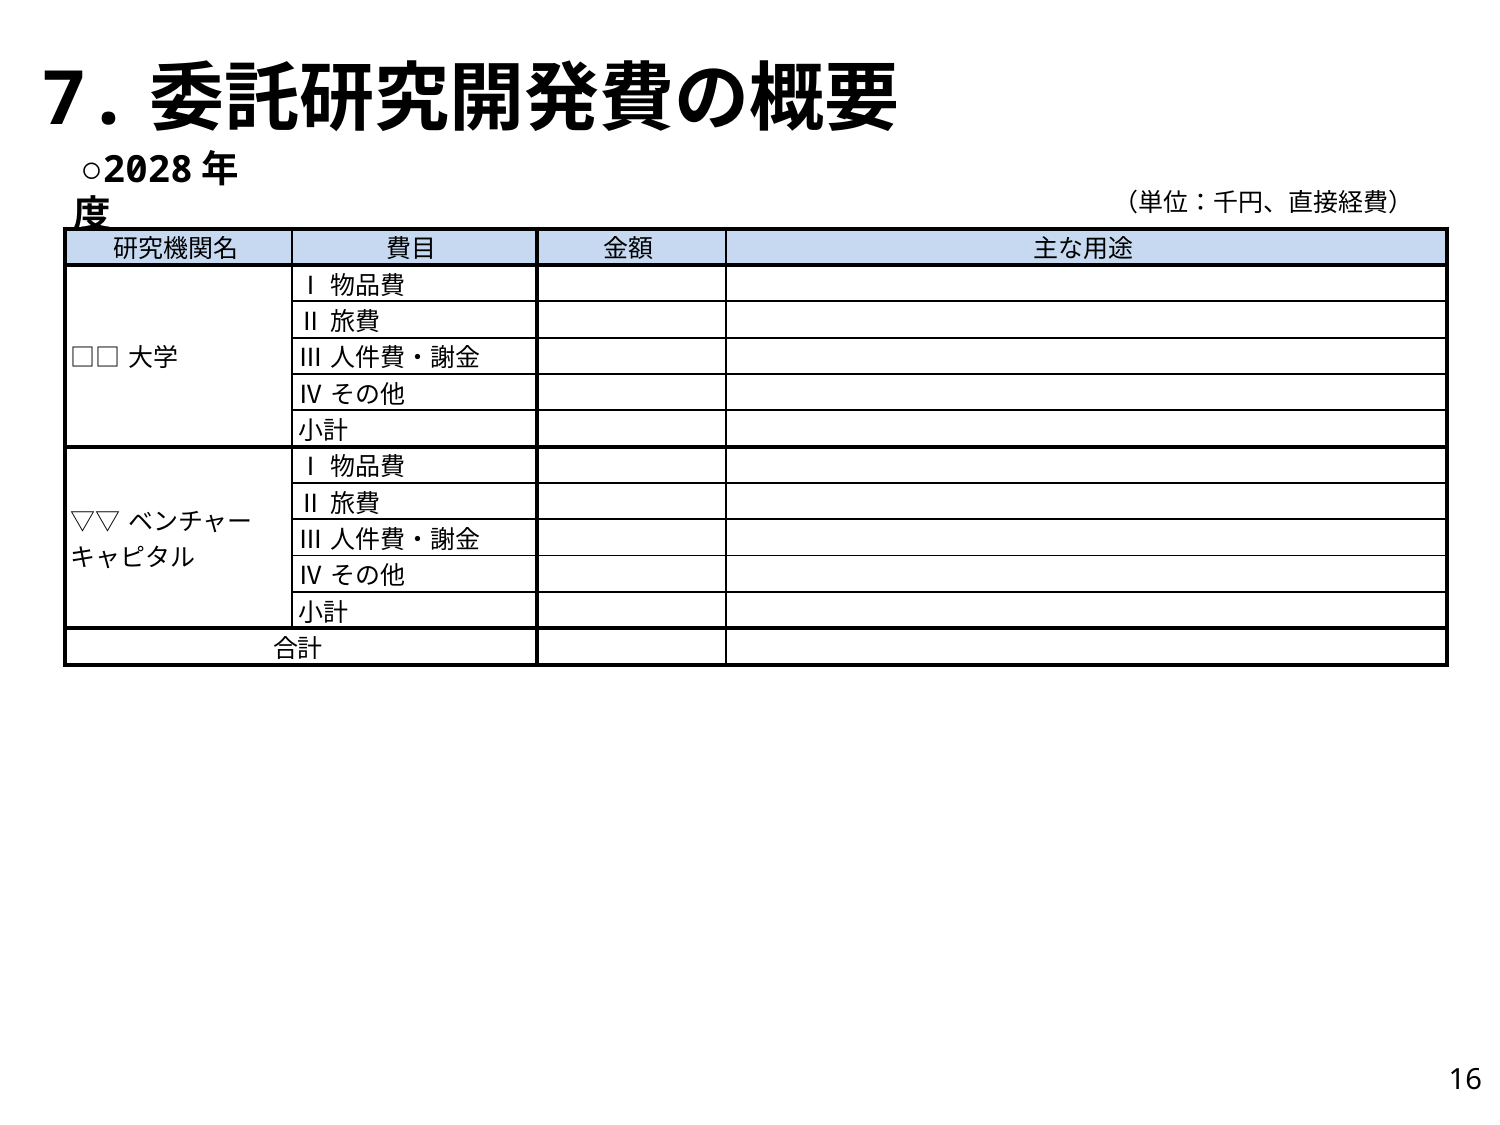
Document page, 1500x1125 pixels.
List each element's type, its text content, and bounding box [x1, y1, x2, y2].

title 7.委託研究開発費の概要 [35, 11, 1465, 178]
table_header 研究機関名 [67, 231, 291, 263]
table_cell [727, 302, 1445, 337]
table_cell Ⅲ人件費・謝金 [293, 520, 535, 555]
table_cell [727, 411, 1445, 445]
table_cell [539, 484, 725, 518]
table_cell □□大学 [67, 267, 291, 445]
table_cell [539, 449, 725, 482]
table_cell [727, 339, 1445, 373]
slide_number 16 [1346, 1051, 1489, 1111]
table_cell [539, 520, 725, 555]
table_cell [539, 411, 725, 445]
table_cell [539, 302, 725, 337]
table_cell 小計 [293, 593, 535, 626]
table_cell Ⅳその他 [293, 556, 535, 591]
table_cell [539, 267, 725, 300]
table_cell [727, 449, 1445, 482]
table_cell Ⅰ物品費 [293, 449, 535, 482]
table_cell [727, 630, 1445, 663]
table_cell Ⅱ旅費 [293, 484, 535, 518]
table_cell Ⅱ旅費 [293, 302, 535, 337]
table_header 金額 [539, 231, 725, 263]
table_cell Ⅲ人件費・謝金 [293, 339, 535, 373]
table_cell [539, 630, 725, 663]
table_header 主な用途 [727, 231, 1445, 263]
table_cell Ⅰ物品費 [293, 267, 535, 300]
table_cell [727, 593, 1445, 626]
table_cell [727, 520, 1445, 555]
table_cell [727, 375, 1445, 409]
table_cell 合計 [67, 630, 535, 663]
table_header 費目 [293, 231, 535, 263]
table_cell [539, 339, 725, 373]
text_box （単位：千円、直接経費） [1080, 178, 1447, 224]
table_cell [727, 267, 1445, 300]
table_cell Ⅳその他 [293, 375, 535, 409]
table_cell [539, 375, 725, 409]
table_cell ▽▽ベンチャーキャピタル [67, 449, 291, 626]
table_cell [539, 556, 725, 591]
table_cell 小計 [293, 411, 535, 445]
table_cell [727, 484, 1445, 518]
table_cell [727, 556, 1445, 591]
text_box ○2028年度 [58, 159, 285, 220]
table_cell [539, 593, 725, 626]
